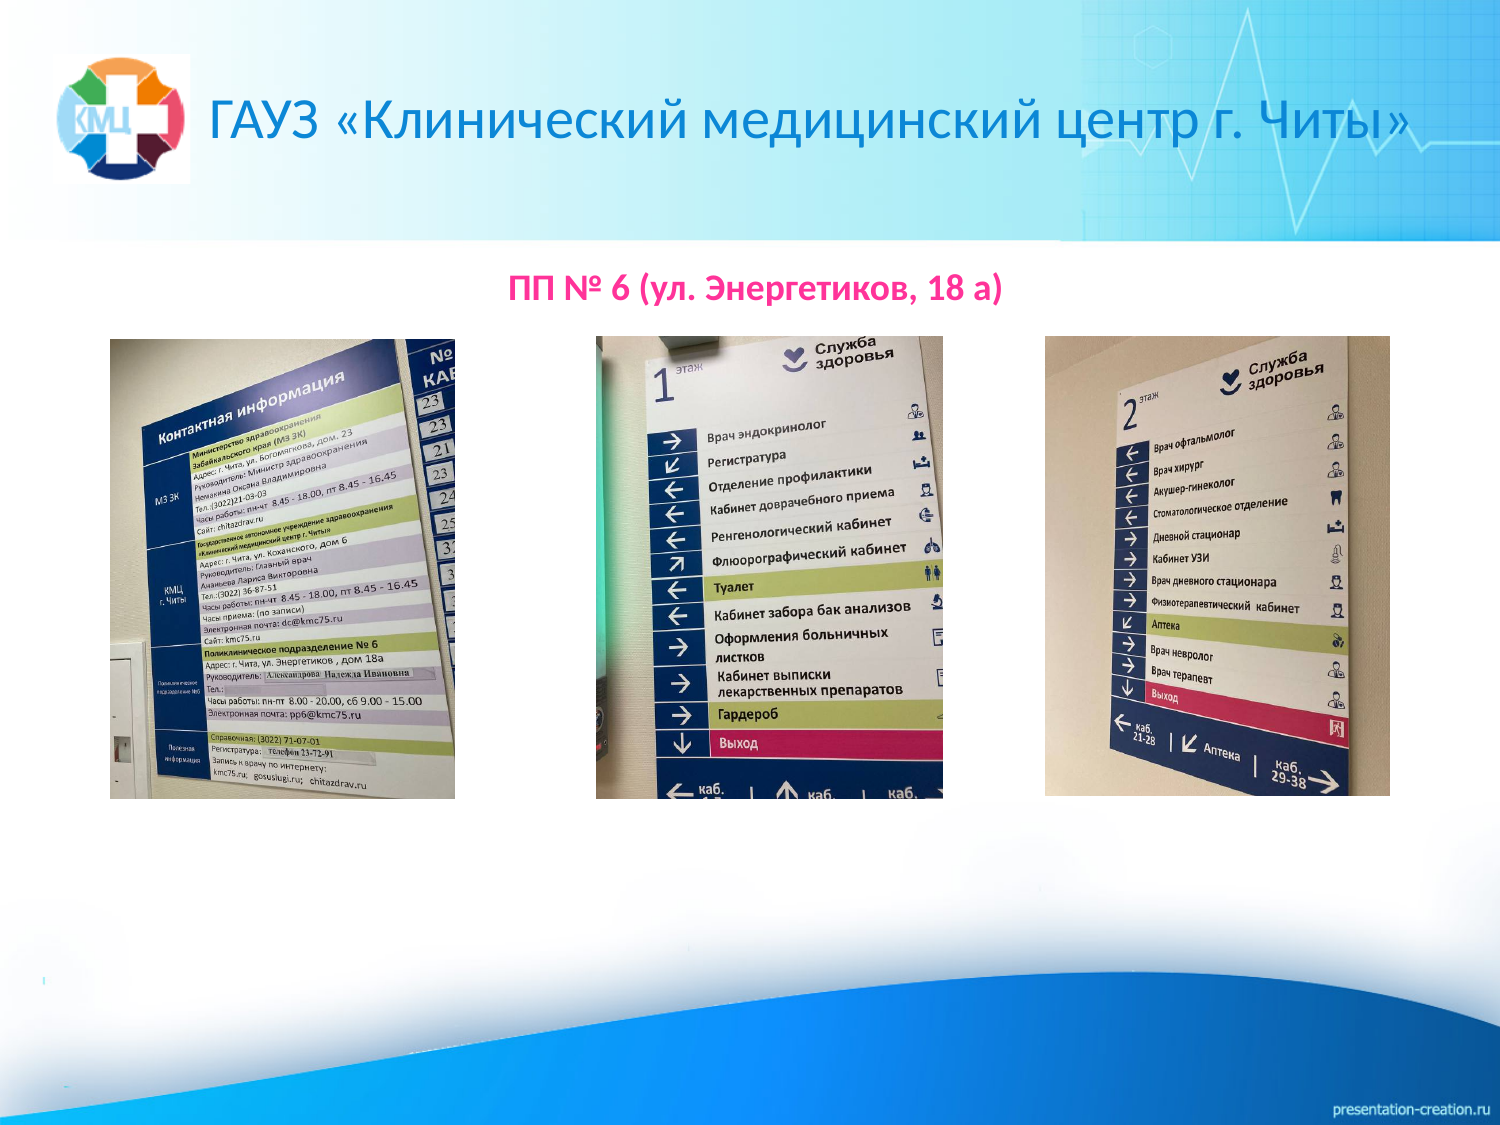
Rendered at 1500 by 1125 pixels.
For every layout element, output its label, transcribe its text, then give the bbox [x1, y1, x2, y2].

list ПП № 6 (ул. Энергетиков, 18 а) [41, 255, 1471, 1035]
title ГАУЗ «Клинический медицинский центр г. Читы» [29, 10, 1436, 220]
picture [0, 0, 1500, 1125]
